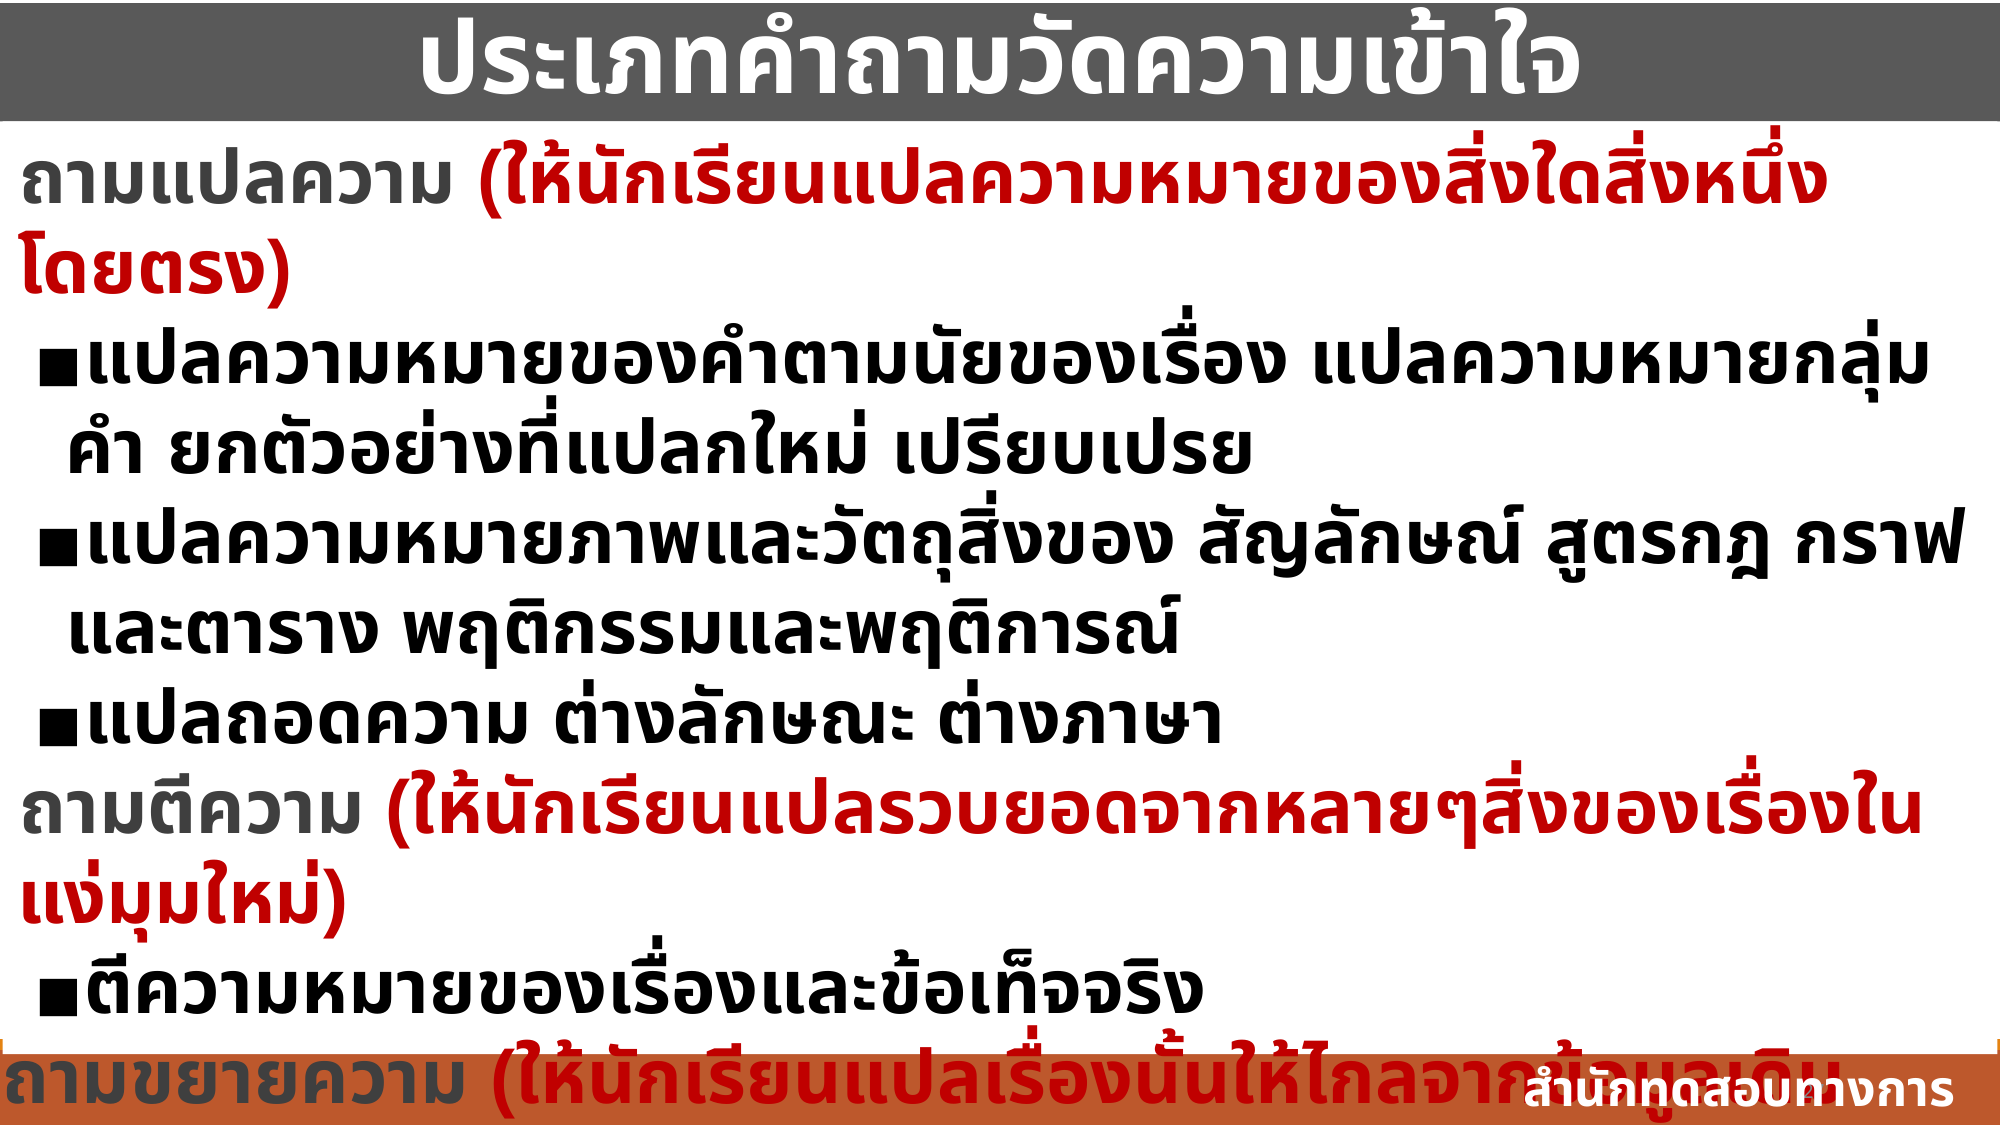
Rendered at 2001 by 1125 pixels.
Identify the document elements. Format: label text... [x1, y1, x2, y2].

title ประเภทคำถามวัดความเข้าใจ [0, 3, 2000, 122]
list ถามแปลความ (ให้นักเรียนแปลความหมายของสิ่งใดสิ่งหนึ่งโดยตรง) แปลความหมายของคำตามนัยของเรื่อง แปลความหมายกลุ่มคำ ยกตัวอย่างที่แปลกใหม่ เปรียบเปรย แปลความหมายภาพและวัตถุสิ่งของ สัญลักษณ์ สูตรกฎ กราฟ และตาราง พฤติกรรมและพฤติการณ์ แปลถอดความ ต่างลักษณะ ต่างภาษา ถามตีความ (ให้นักเรียนแปลรวบยอดจากหลายๆสิ่งของเรื่องในแง่มุมใหม่) ตีความหมายของเรื่องและข้อเท็จจริง ถามขยายความ (ให้นักเรียนแปลเรื่องนั้นให้ไกลจากข้อมูลเดิมอย่างสมเหตุสมผล) ขยายความแบบจินตภาพ พยากรณ์ สมมติ และอนุมาน [2, 121, 1998, 1055]
text_box สำนักทดสอบทางการศึกษา สพฐ. [1508, 1049, 1995, 1125]
